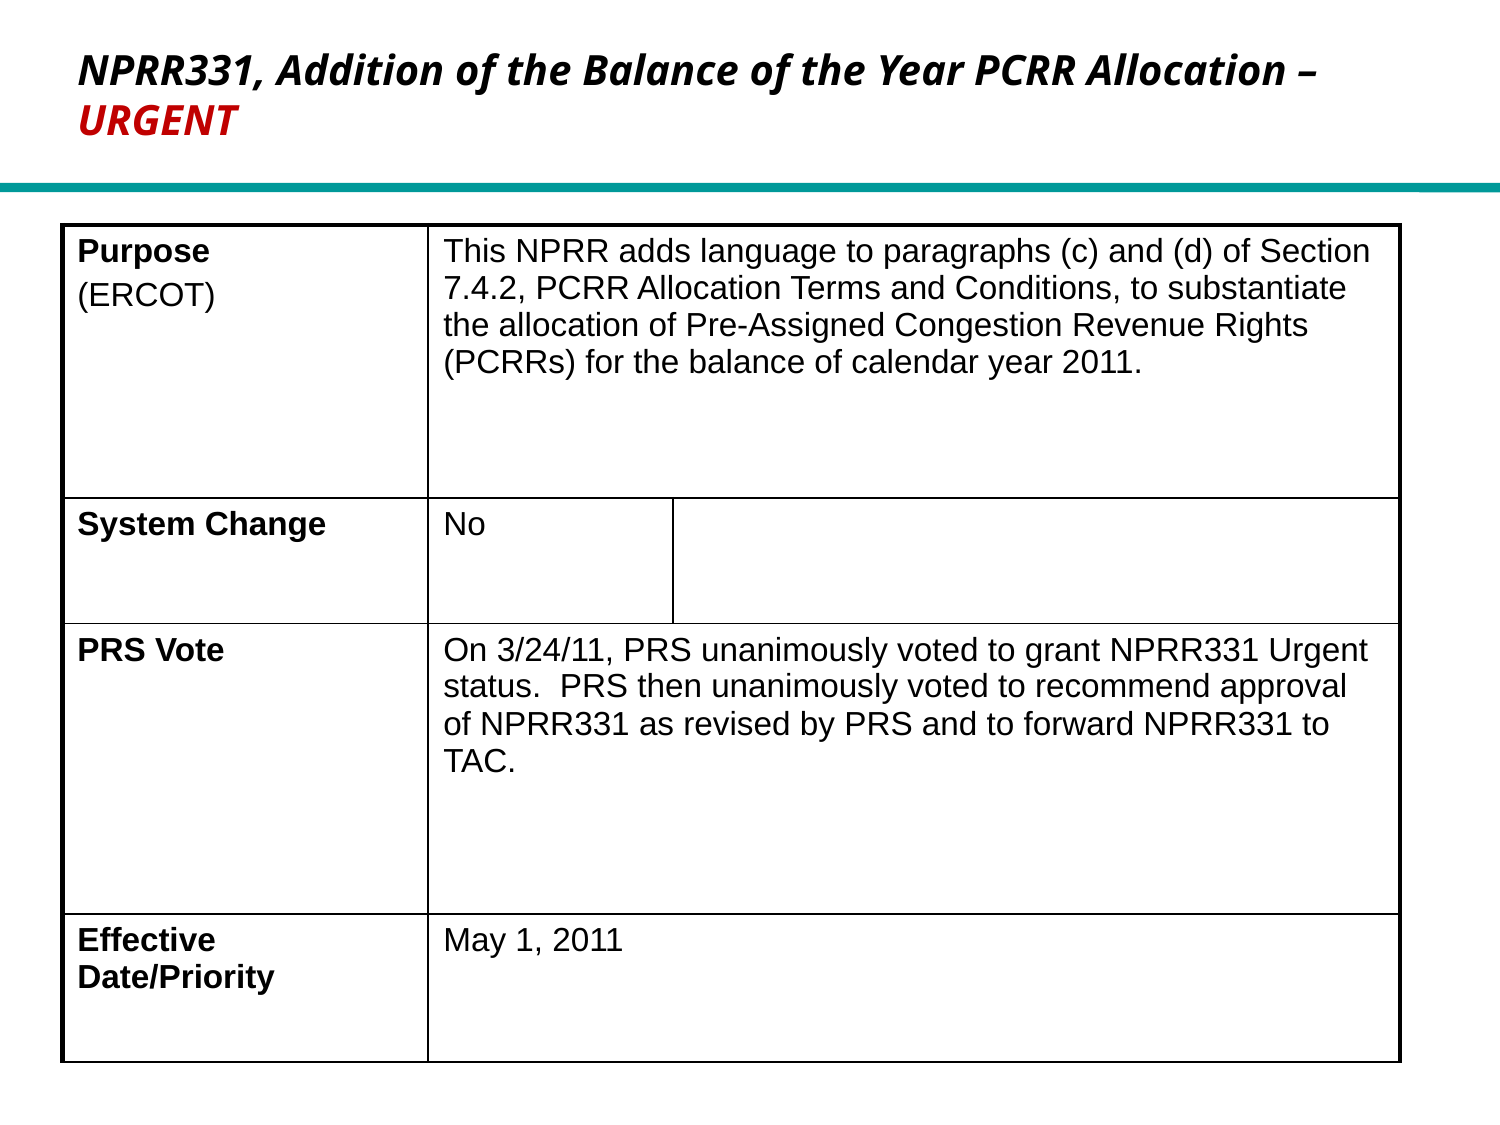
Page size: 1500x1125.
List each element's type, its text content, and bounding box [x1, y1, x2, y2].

table_cell Effective Date/Priority [65, 915, 427, 1061]
table_cell On 3/24/11, PRS unanimously voted to grant NPRR331 Urgent status. PRS then unanimously voted to recommend approval of NPRR331 as revised by PRS and to forward NPRR331 to TAC. [429, 624, 1398, 913]
table_cell PRS Vote [65, 624, 427, 913]
title NPRR331, Addition of the Balance of the Year PCRR Allocation – Urgent [62, 37, 1500, 151]
table_cell No [429, 499, 672, 623]
table_cell May 1, 2011 [429, 915, 1398, 1061]
table_header Purpose (ERCOT) [65, 227, 427, 497]
table_cell [674, 499, 1398, 623]
table_cell System Change [65, 499, 427, 623]
table_header This NPRR adds language to paragraphs (c) and (d) of Section 7.4.2, PCRR Allocation Terms and Conditions, to substantiate the allocation of Pre-Assigned Congestion Revenue Rights (PCRRs) for the balance of calendar year 2011. [429, 227, 1398, 497]
